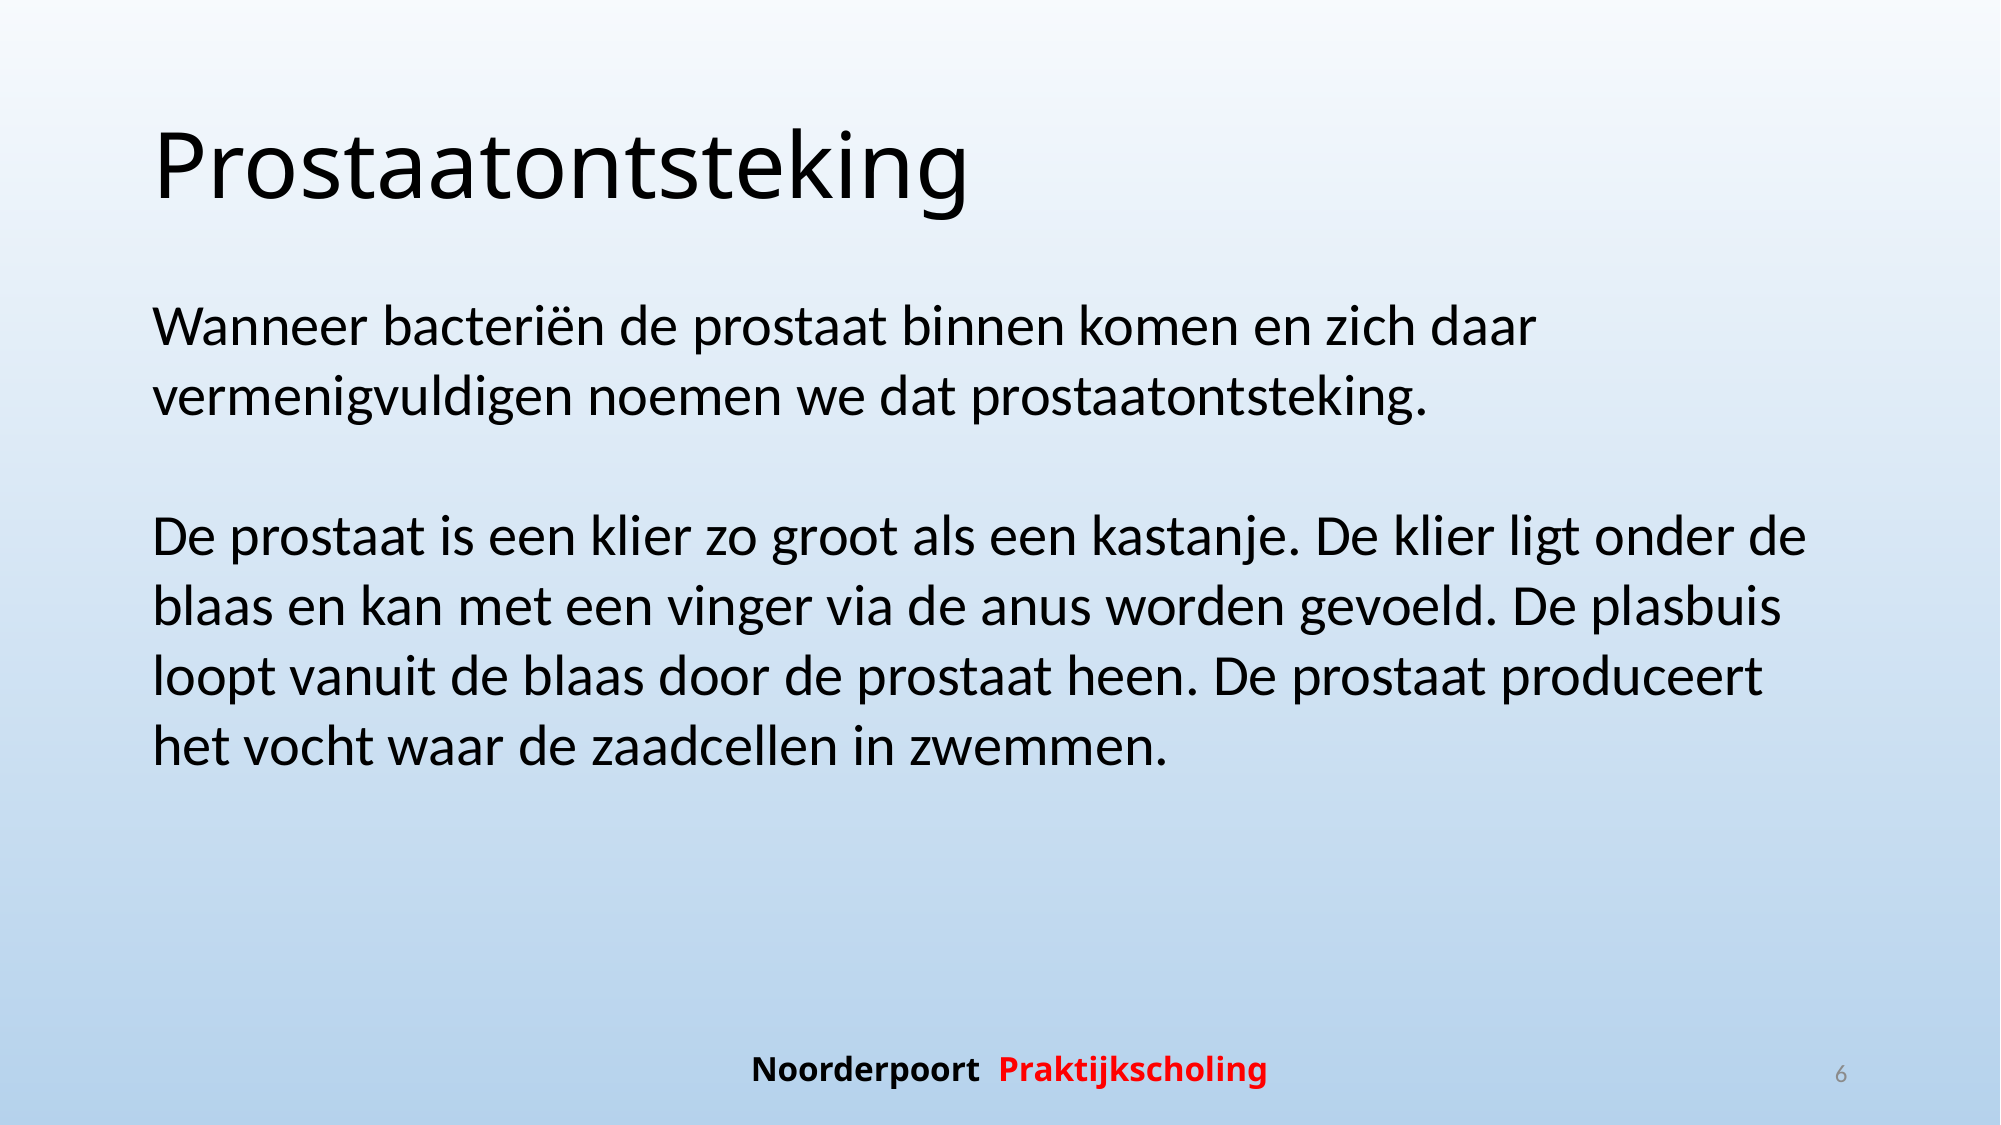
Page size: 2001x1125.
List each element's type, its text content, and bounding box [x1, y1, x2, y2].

slide_number 6 [1412, 1042, 1863, 1103]
footer Noorderpoort Praktijkscholing [249, 1038, 1770, 1099]
text_box Wanneer bacteriën de prostaat binnen komen en zich daar vermenigvuldigen noemen we dat prostaatontsteking. De prostaat is een klier zo groot als een kastanje. De klier ligt onder de blaas en kan met een vinger via de anus worden gevoeld. De plasbuis loopt vanuit de blaas door de prostaat heen. De prostaat produceert het vocht waar de zaadcellen in zwemmen. [137, 279, 1863, 785]
title Prostaatontsteking [137, 59, 1863, 278]
